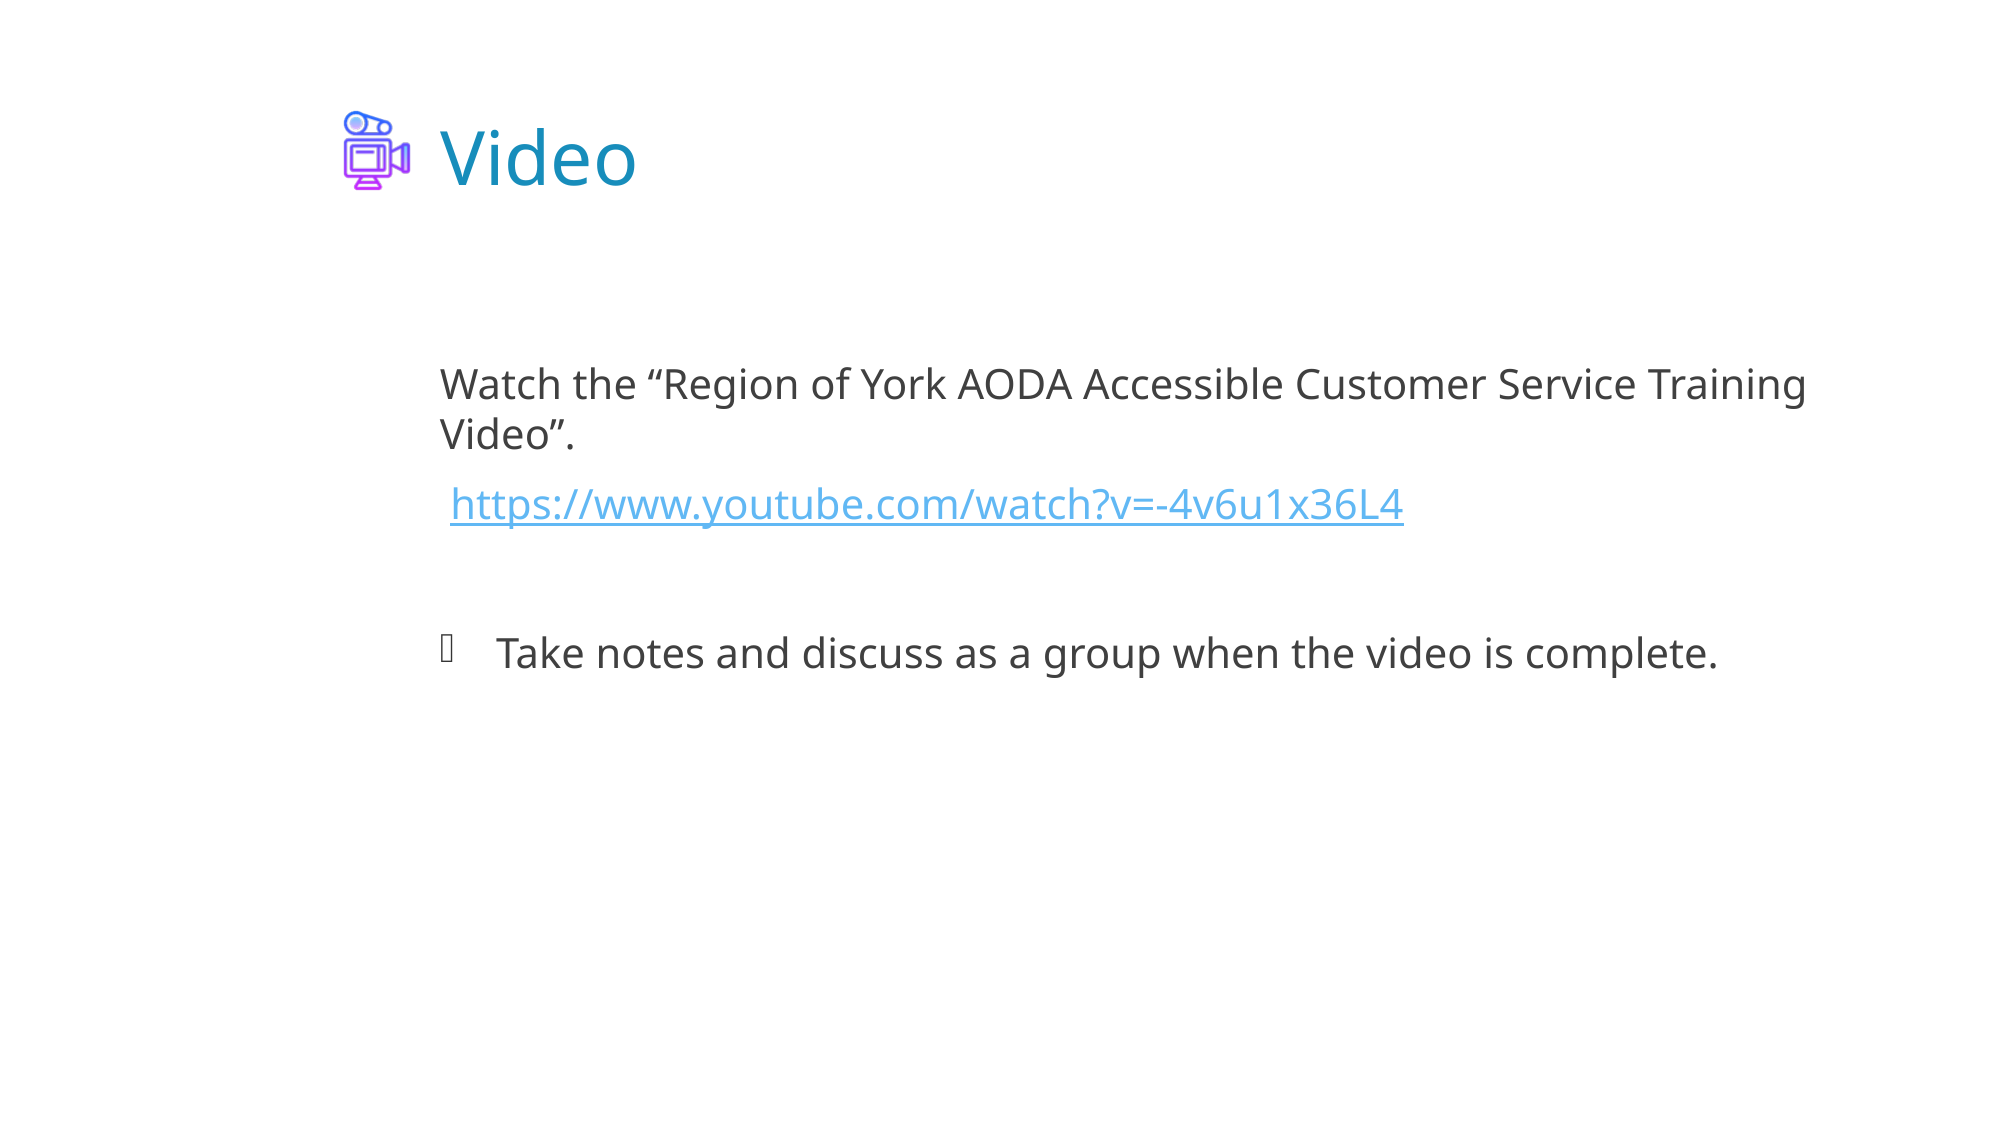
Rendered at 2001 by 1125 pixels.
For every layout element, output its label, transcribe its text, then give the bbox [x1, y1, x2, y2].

title Video [425, 102, 1888, 313]
picture [329, 102, 425, 199]
list Watch the “Region of York AODA Accessible Customer Service Training Video”. https://www.youtube.com/watch?v=-4v6u1x36L4 Take notes and discuss as a group when the video is complete. [424, 350, 1888, 1074]
